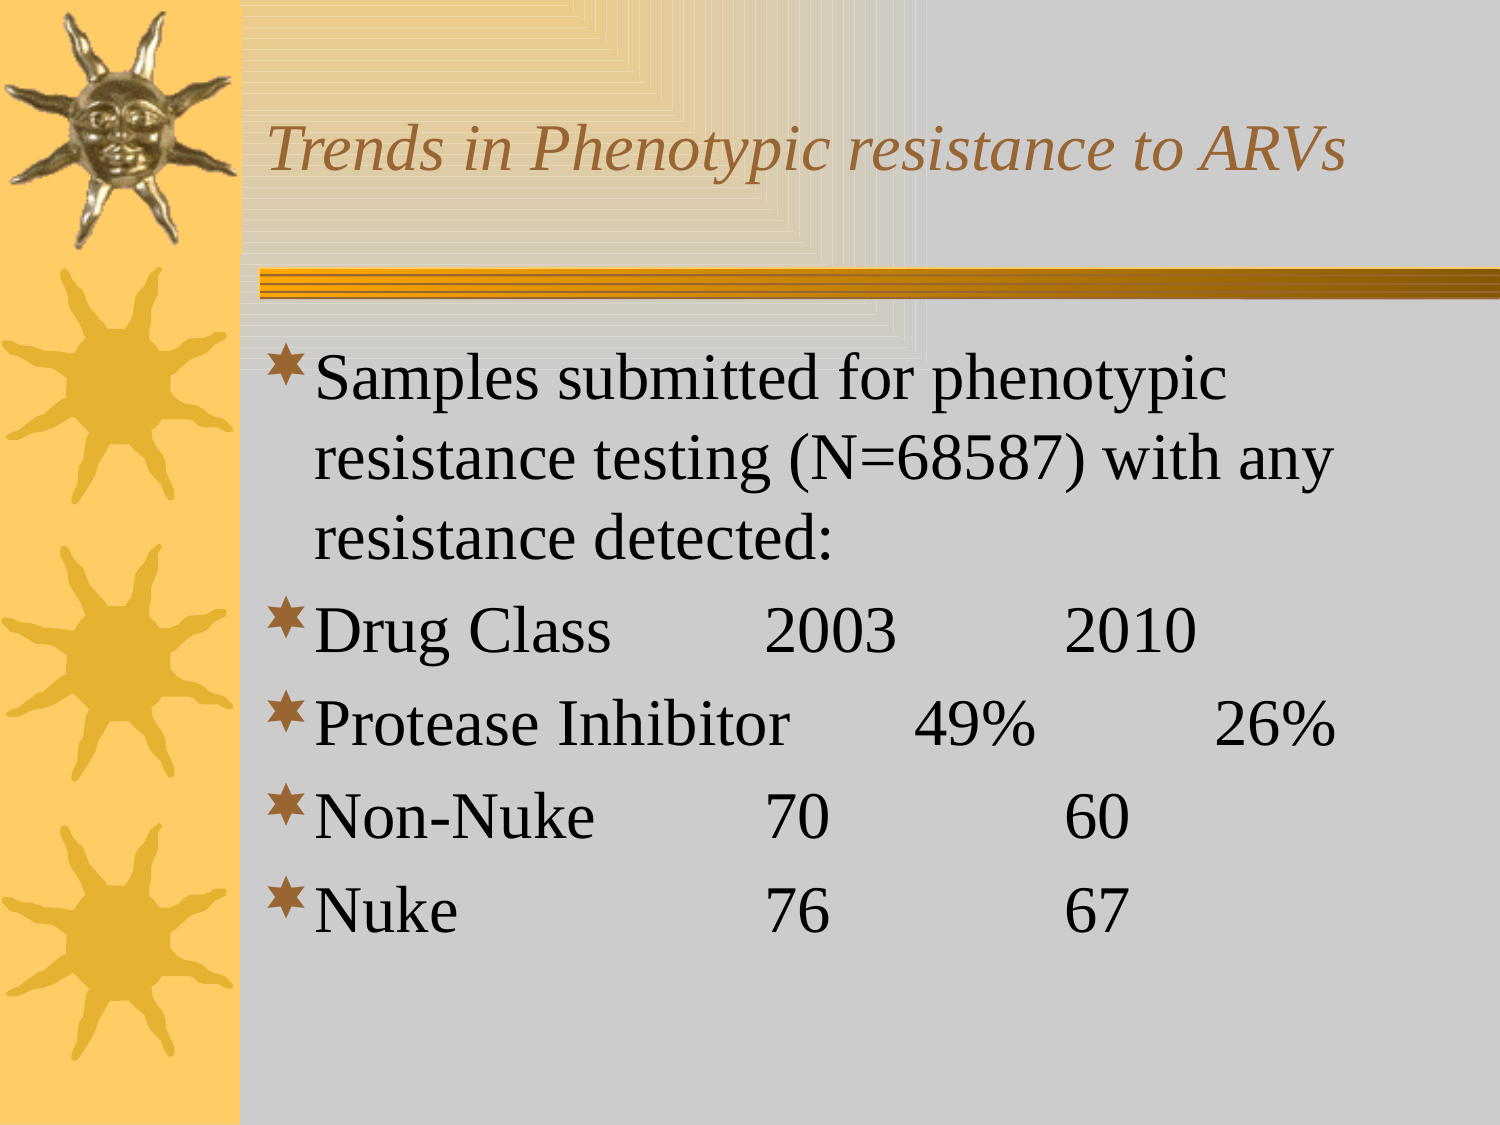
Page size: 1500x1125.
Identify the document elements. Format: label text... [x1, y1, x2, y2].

list Samples submitted for phenotypic resistance testing (N=68587) with any resistance detected: Drug Class 2003 2010 Protease Inhibitor 49% 26% Non-Nuke 70 60 Nuke 76 67 [242, 324, 1494, 1001]
picture [1, 8, 242, 254]
title Trends in Phenotypic resistance to ARVs [250, 49, 1492, 238]
